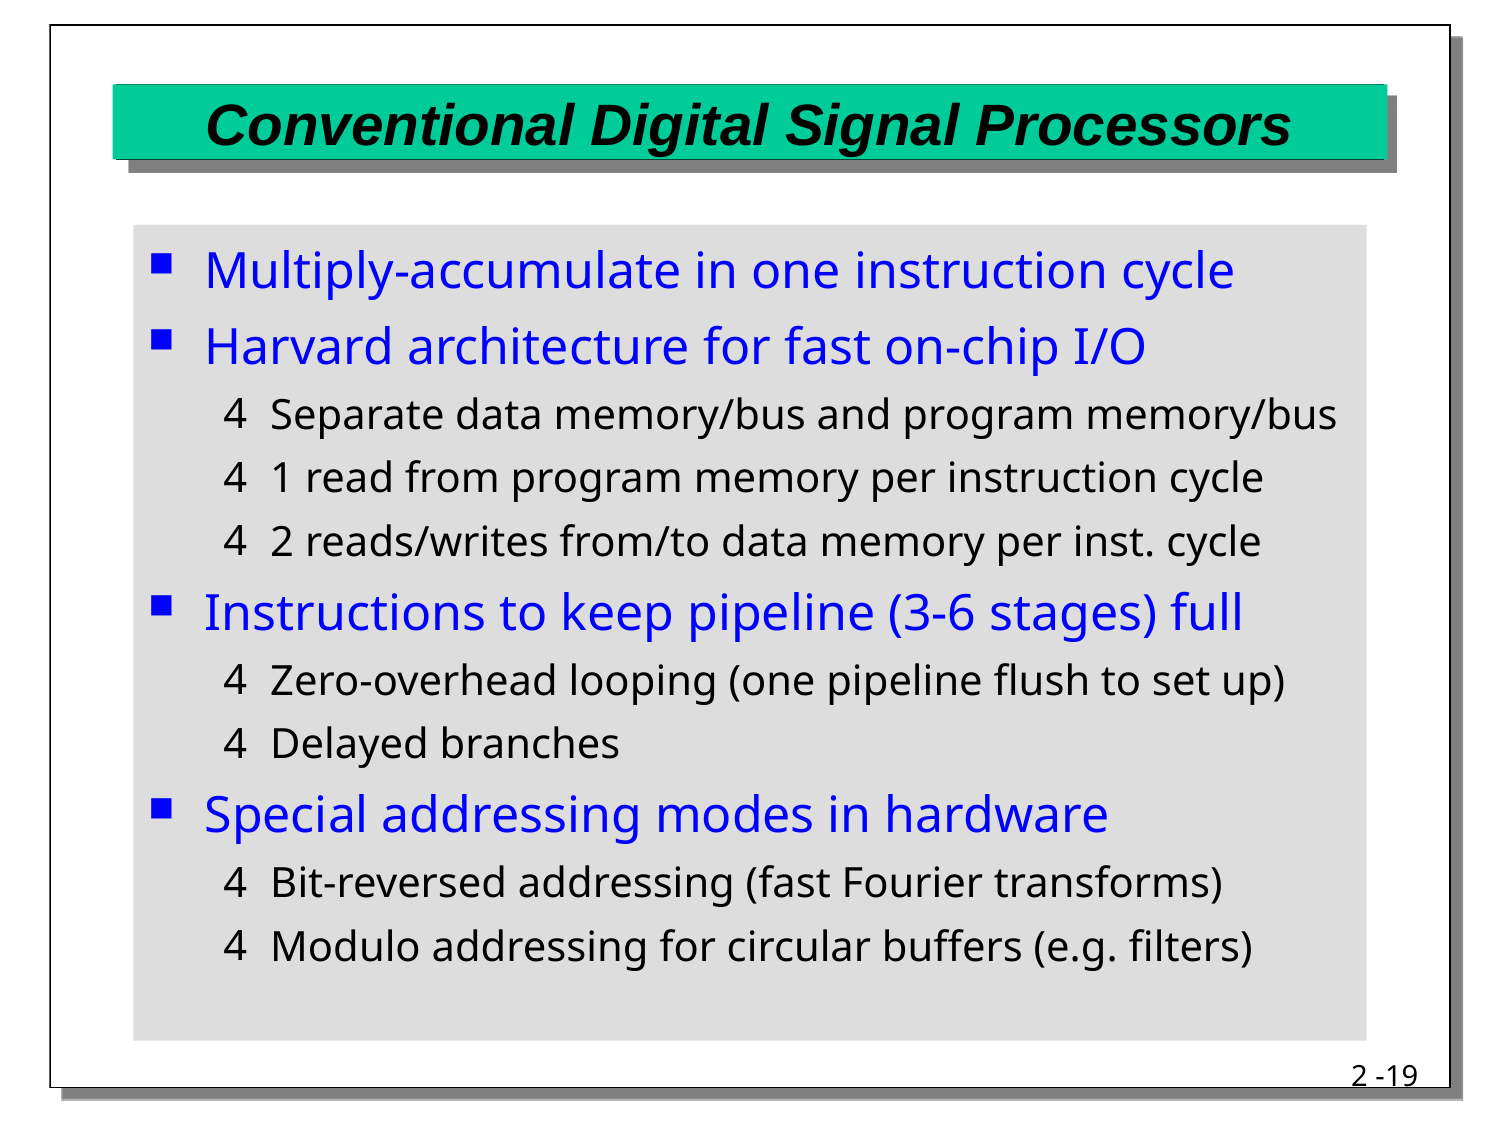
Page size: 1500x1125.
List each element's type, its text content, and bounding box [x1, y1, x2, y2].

list Multiply-accumulate in one instruction cycle Harvard architecture for fast on-chip I/O Separate data memory/bus and program memory/bus 1 read from program memory per instruction cycle 2 reads/writes from/to data memory per inst. cycle Instructions to keep pipeline (3-6 stages) full Zero-overhead looping (one pipeline flush to set up) Delayed branches Special addressing modes in hardware Bit-reversed addressing (fast Fourier transforms) Modulo addressing for circular buffers (e.g. filters) [133, 224, 1367, 1041]
title Conventional Digital Signal Processors [112, 84, 1388, 160]
